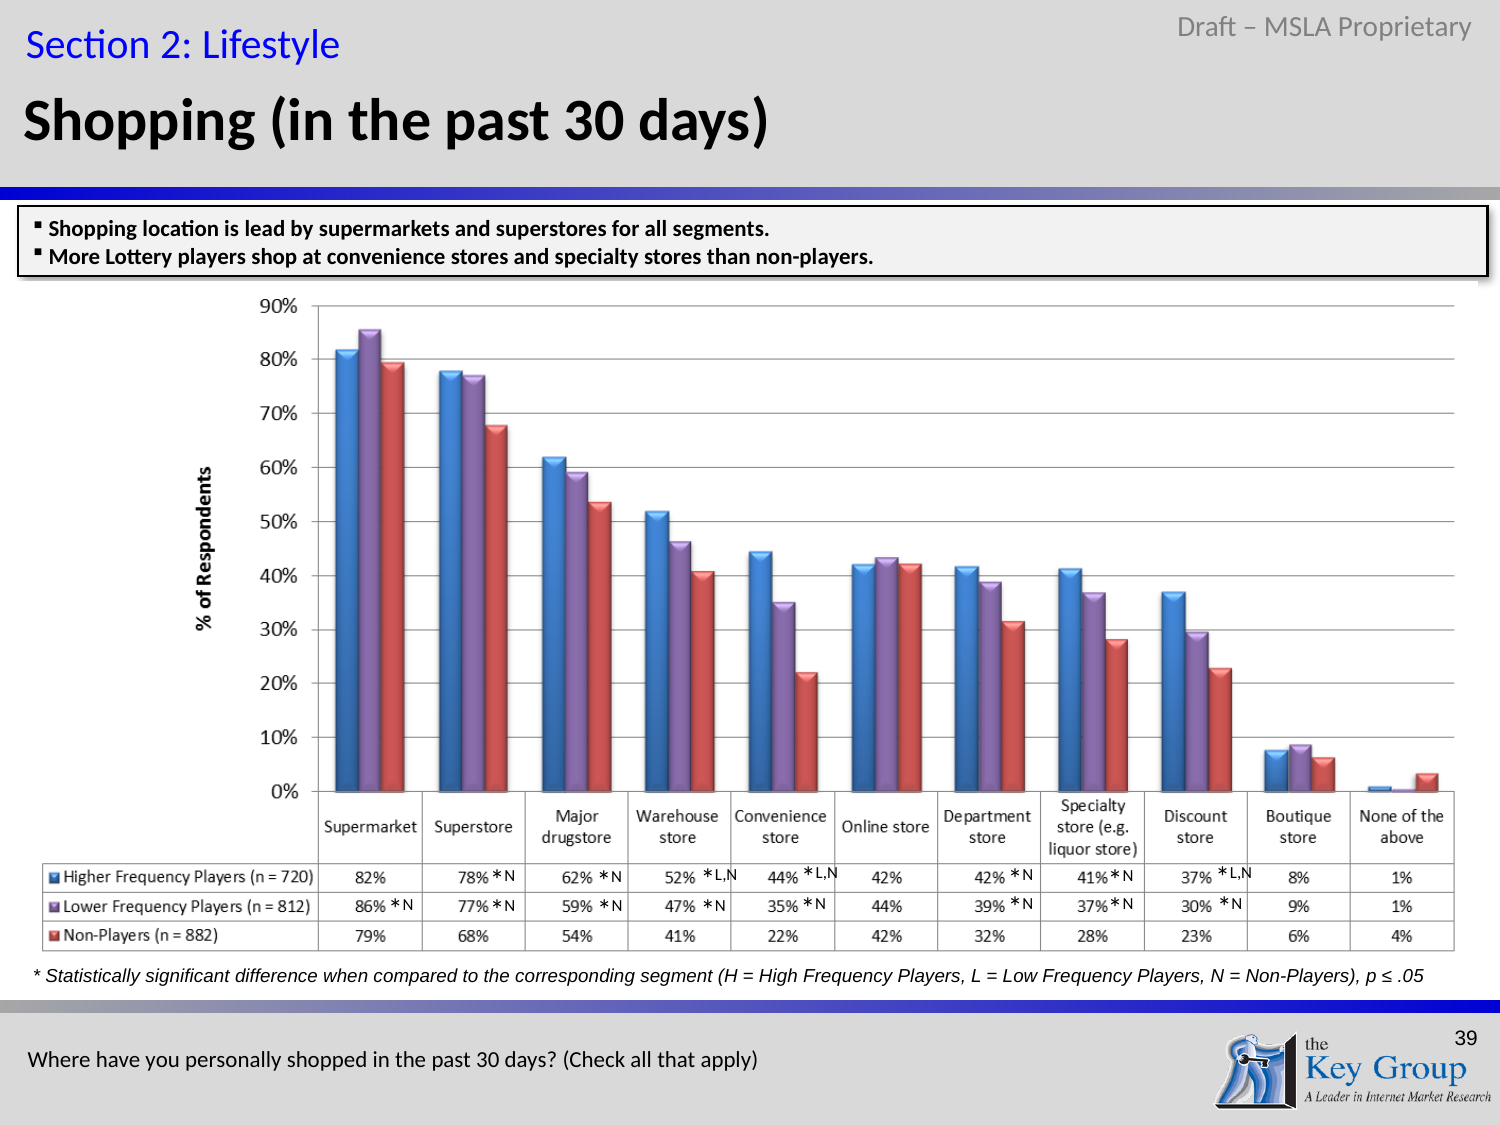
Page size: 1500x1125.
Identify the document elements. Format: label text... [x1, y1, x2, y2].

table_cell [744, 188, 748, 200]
text_box * Statistically significant difference when compared to the corresponding segment (H = High Frequency Players, L = Low Frequency Players, N = Non-Players), p ≤ .05 [0, 964, 1438, 1016]
list Where have you personally shopped in the past 30 days? (Check all that apply) [12, 1037, 1188, 1086]
picture [5, 281, 1479, 962]
table_cell 47% [920, 188, 925, 200]
text_box Shopping location is lead by supermarkets and superstores for all segments. More Lottery players shop at convenience stores and specialty stores than non-players. [18, 206, 1488, 277]
picture [1212, 1017, 1500, 1111]
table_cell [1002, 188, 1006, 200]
list Shopping (in the past 30 days) [8, 72, 1500, 161]
text_box Draft – MSLA Proprietary [1162, 0, 1500, 50]
list Section 2: Lifestyle [10, 9, 1500, 72]
